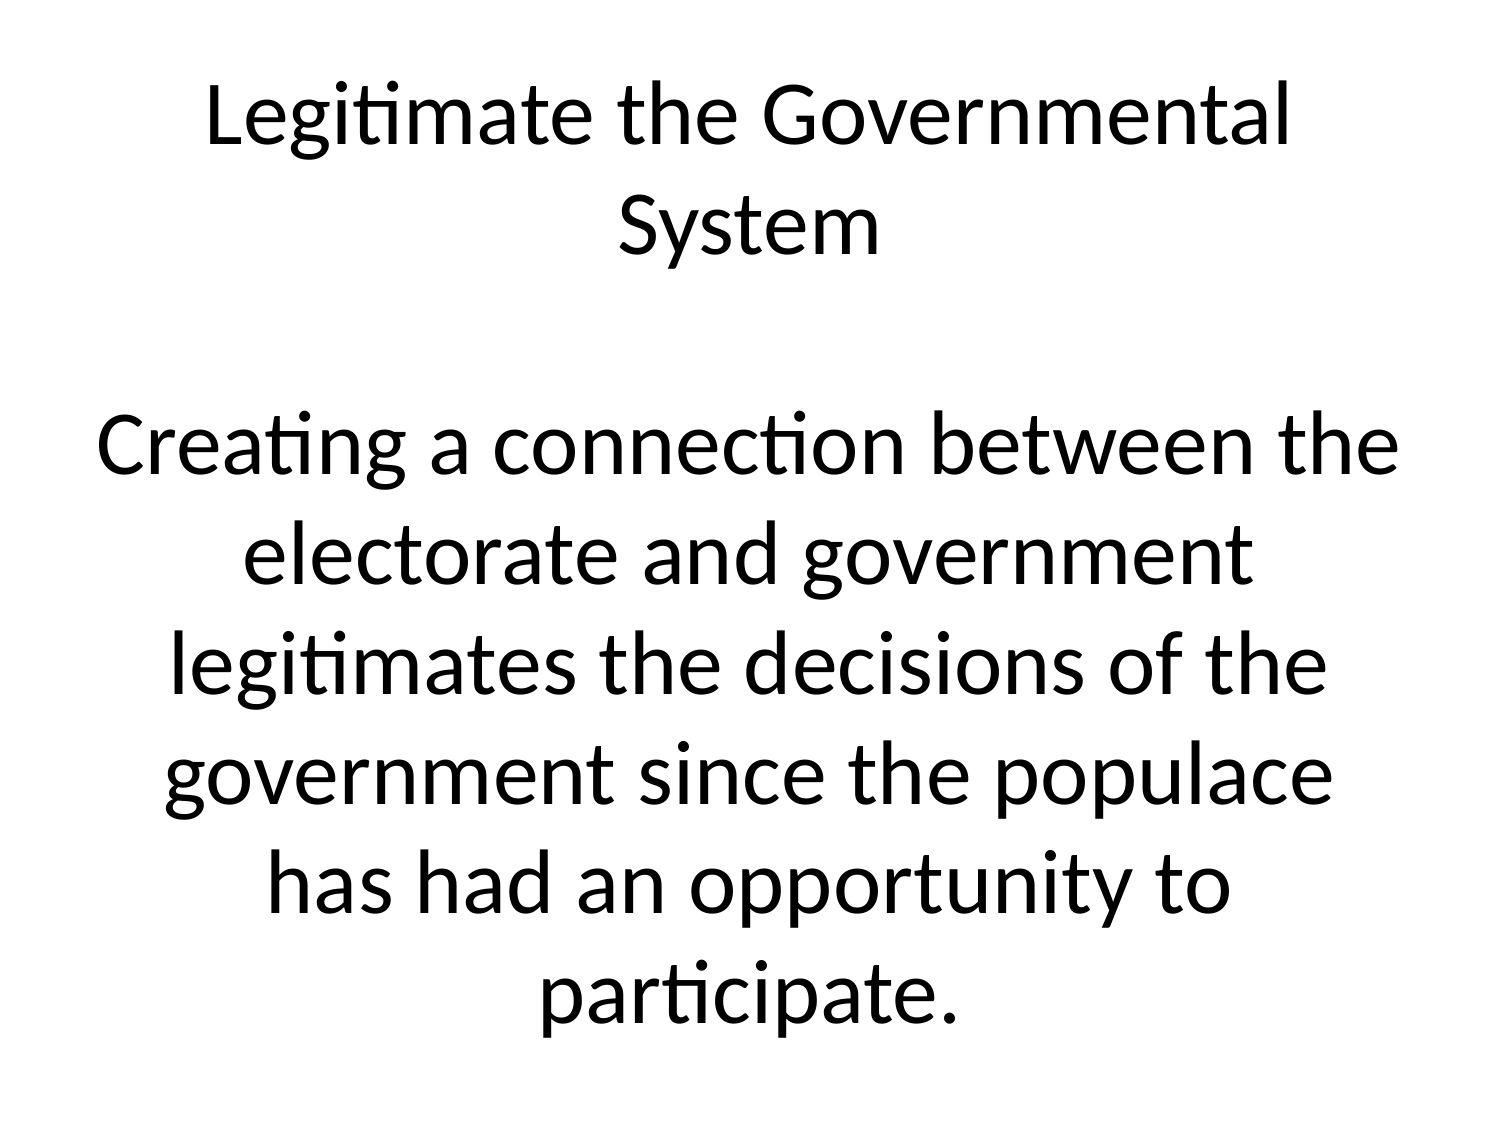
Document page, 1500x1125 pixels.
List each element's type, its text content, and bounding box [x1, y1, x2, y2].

title Legitimate the Governmental System Creating a connection between the electorate and government legitimates the decisions of the government since the populace has had an opportunity to participate. [74, 44, 1426, 1051]
